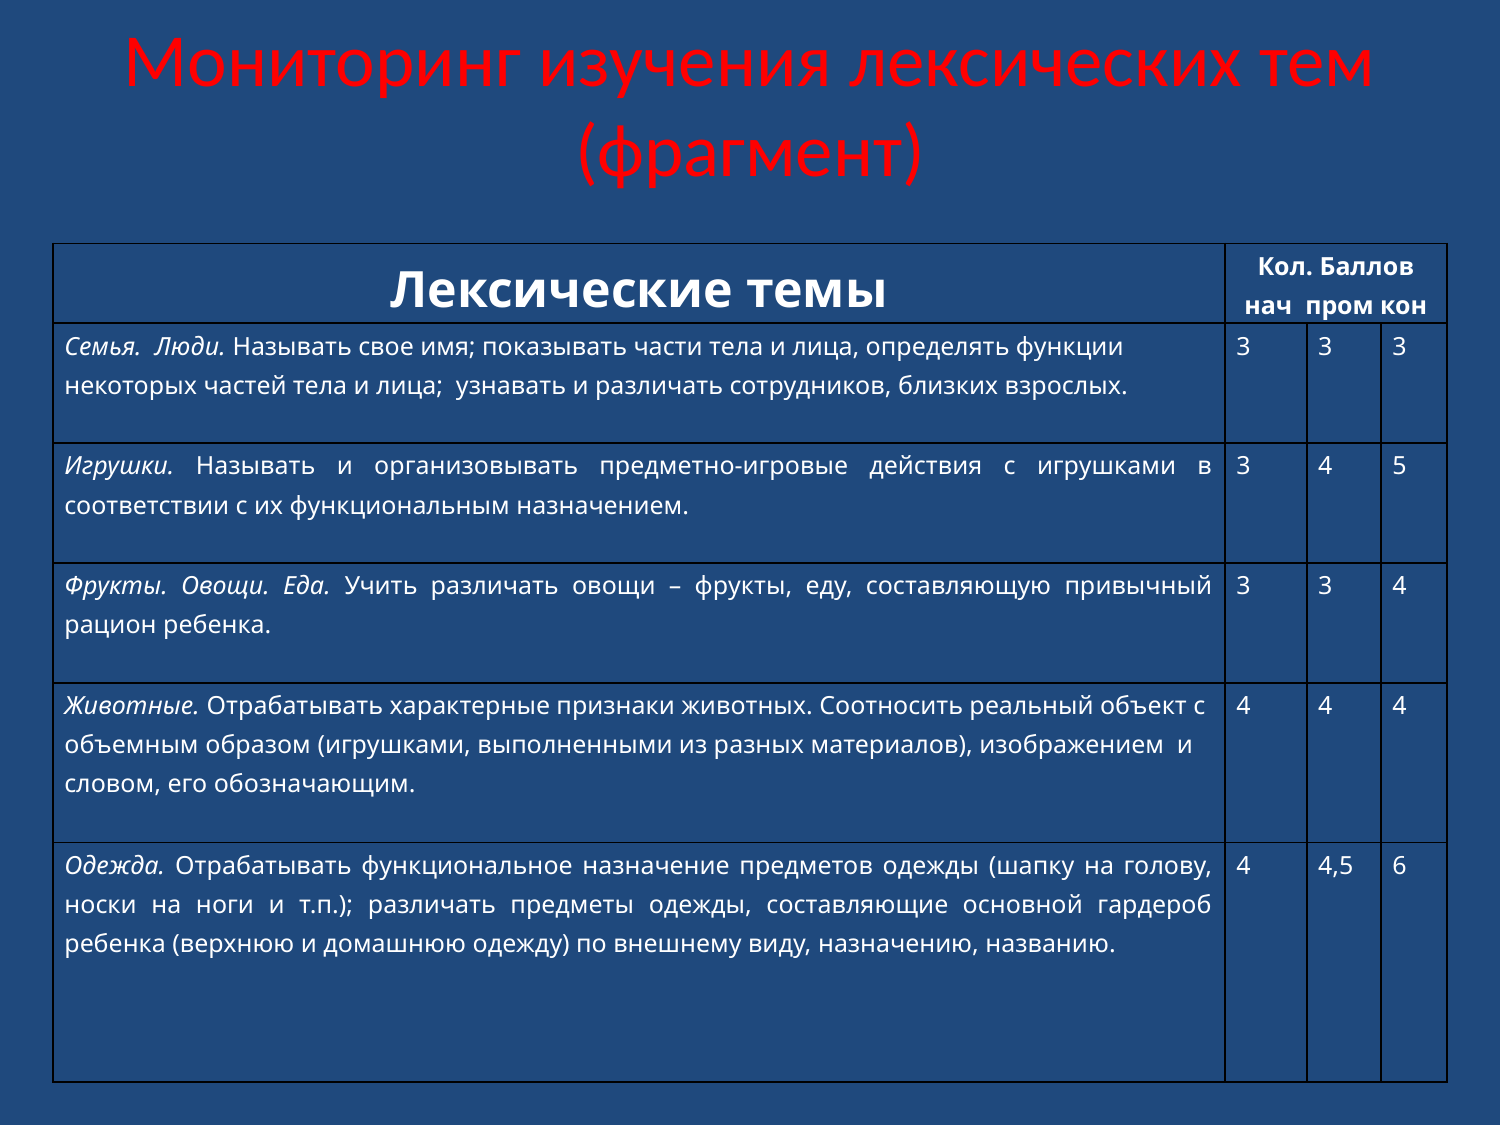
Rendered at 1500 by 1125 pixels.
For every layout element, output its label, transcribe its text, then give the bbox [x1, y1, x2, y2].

table_cell Фрукты. Овощи. Еда. Учить различать овощи – фрукты, еду, составляющую привычный рацион ребенка. [54, 564, 1224, 682]
table_cell 4,5 [1308, 843, 1380, 1081]
table_cell Семья. Люди. Называть свое имя; показывать части тела и лица, определять функции некоторых частей тела и лица; узнавать и различать сотрудников, близких взрослых. [54, 324, 1224, 442]
table_cell 3 [1226, 444, 1306, 562]
table_header Лексические темы [54, 244, 1224, 322]
table_cell 5 [1382, 444, 1446, 562]
table_cell Одежда. Отрабатывать функциональное назначение предметов одежды (шапку на голову, носки на ноги и т.п.); различать предметы одежды, составляющие основной гардероб ребенка (верхнюю и домашнюю одежду) по внешнему виду, назначению, названию. [54, 843, 1224, 1081]
table_cell 3 [1382, 324, 1446, 442]
table_cell 4 [1382, 564, 1446, 682]
table_cell 4 [1226, 684, 1306, 842]
table_cell 4 [1308, 684, 1380, 842]
table_cell 4 [1382, 684, 1446, 842]
table_cell 3 [1226, 324, 1306, 442]
table_cell 3 [1308, 564, 1380, 682]
table_cell 4 [1308, 444, 1380, 562]
table_cell 6 [1382, 843, 1446, 1081]
table_cell 3 [1308, 324, 1380, 442]
table_cell Животные. Отрабатывать характерные признаки животных. Соотносить реальный объект с объемным образом (игрушками, выполненными из разных материалов), изображением и словом, его обозначающим. [54, 684, 1224, 842]
table_cell 4 [1226, 843, 1306, 1081]
table_cell 3 [1226, 564, 1306, 682]
table_cell Игрушки. Называть и организовывать предметно-игровые действия с игрушками в соответствии с их функциональным назначением. [54, 444, 1224, 562]
table_header Кол. Баллов нач пром кон [1226, 244, 1446, 322]
title Мониторинг изучения лексических тем (фрагмент) [74, 30, 1426, 173]
